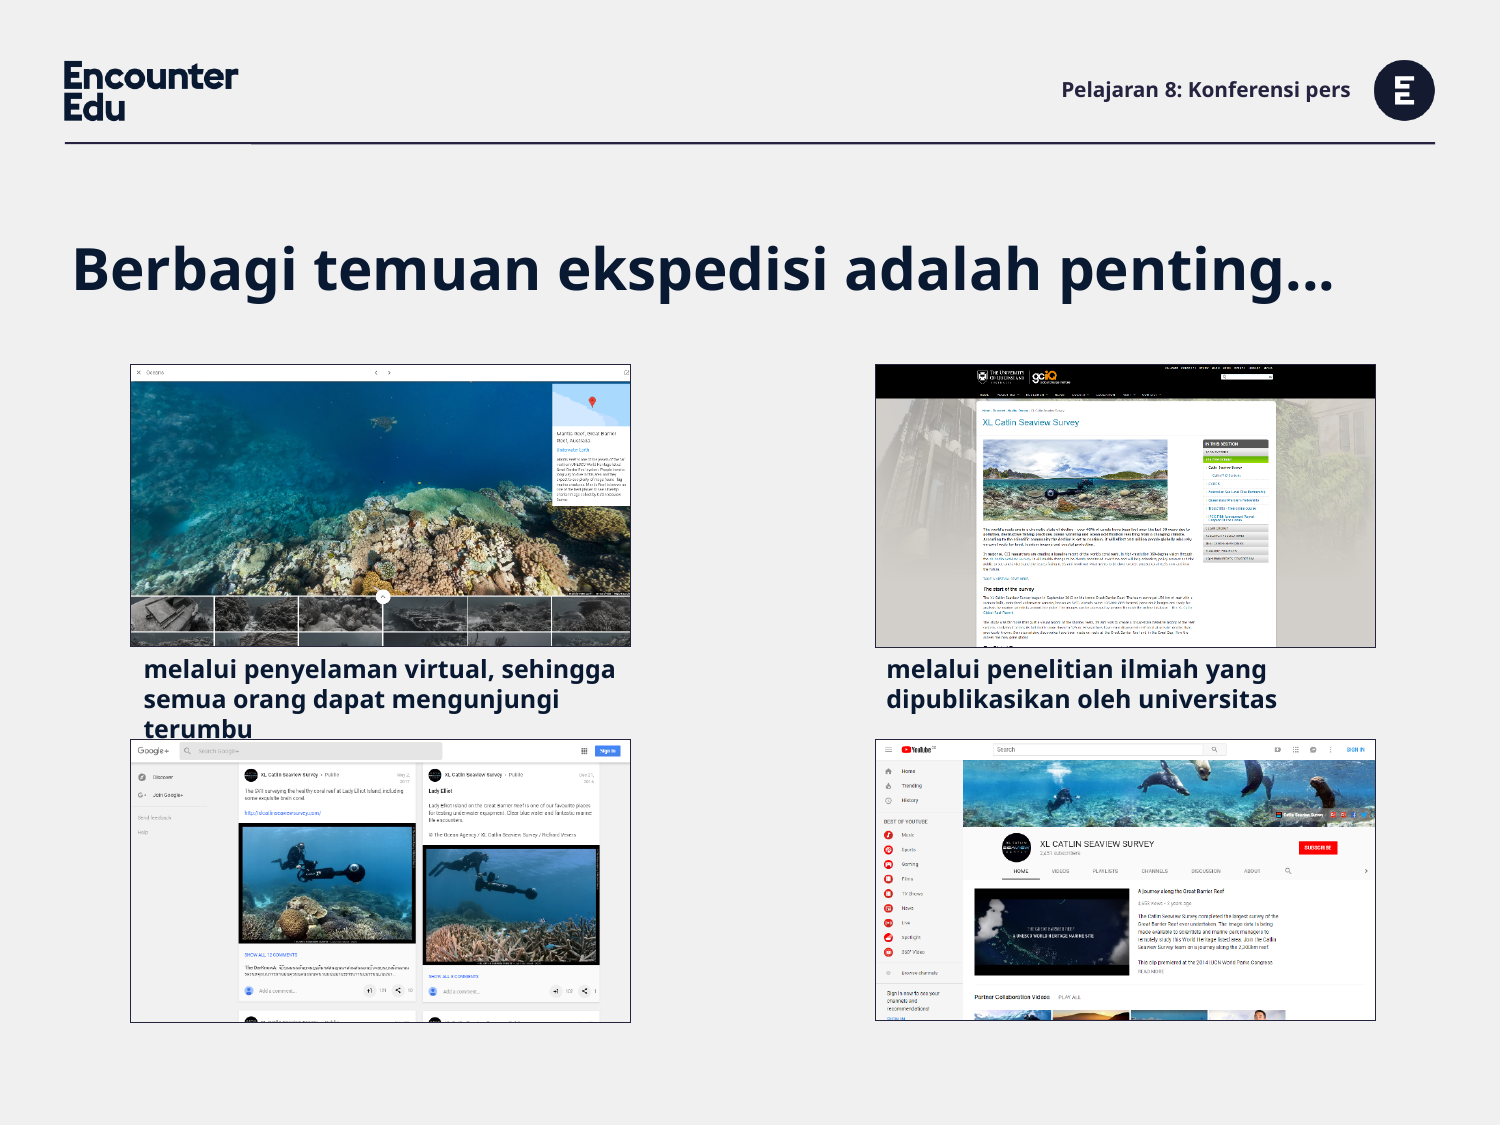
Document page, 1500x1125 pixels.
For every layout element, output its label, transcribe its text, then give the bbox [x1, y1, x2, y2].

text_box melalui penelitian ilmiah yang dipublikasikan oleh universitas [871, 646, 1371, 834]
picture [129, 739, 631, 1023]
text_box melalui penyelaman virtual, sehingga semua orang dapat mengunjungi terumbu [128, 646, 676, 834]
text_box Berbagi temuan ekspedisi adalah penting... [56, 224, 1500, 412]
title Pelajaran 8: Konferensi pers [749, 67, 1359, 114]
picture [875, 364, 1377, 649]
picture [60, 59, 243, 122]
picture [1372, 58, 1436, 122]
picture [875, 739, 1377, 1021]
picture [129, 364, 631, 647]
